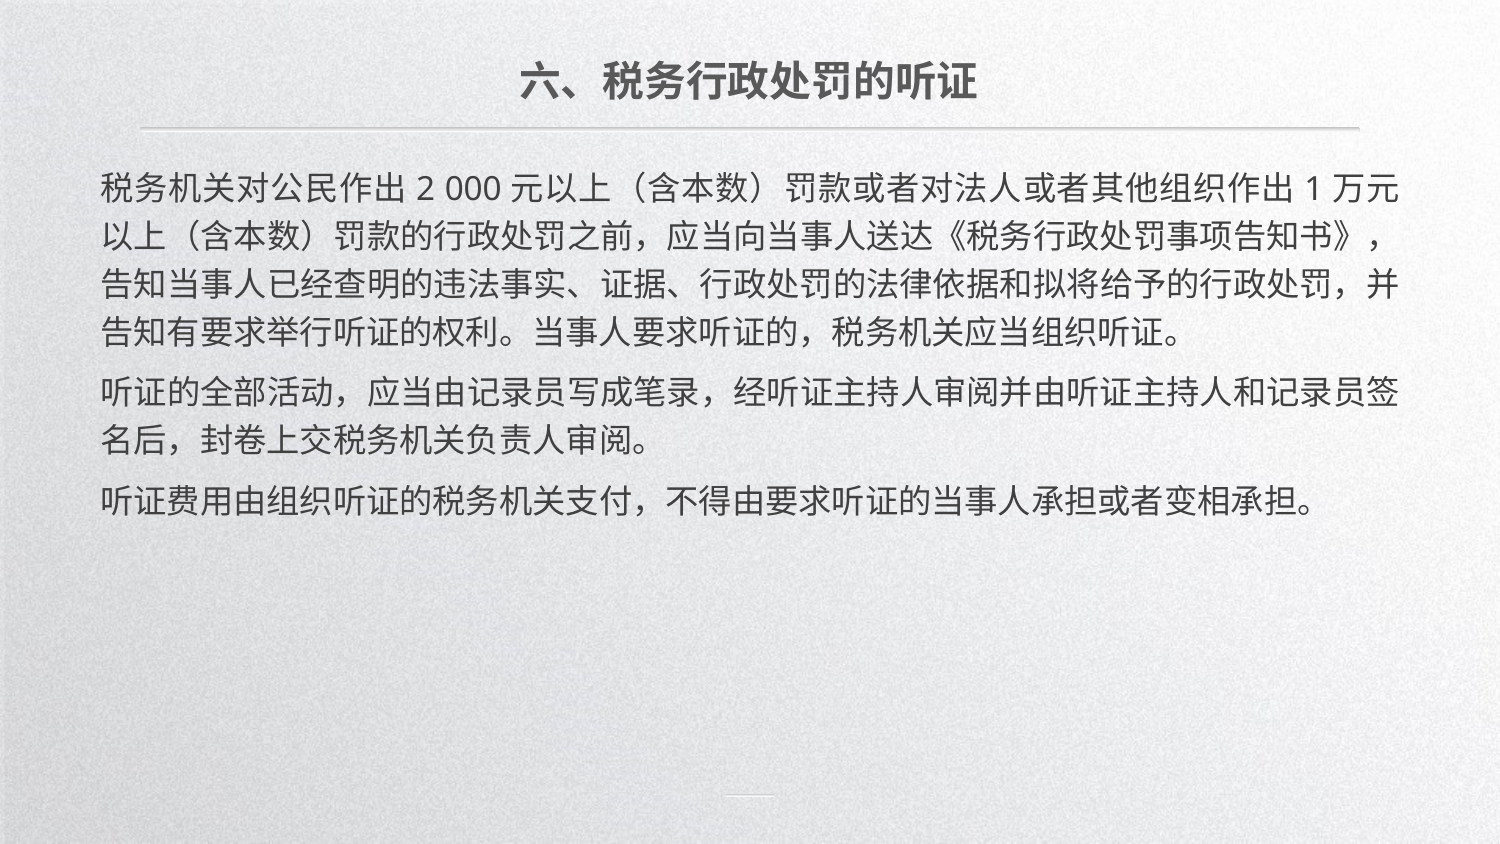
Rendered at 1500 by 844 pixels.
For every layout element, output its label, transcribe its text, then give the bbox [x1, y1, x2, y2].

text_box 税务机关对公民作出2 000元以上（含本数）罚款或者对法人或者其他组织作出1万元以上（含本数）罚款的行政处罚之前，应当向当事人送达《税务行政处罚事项告知书》，告知当事人已经查明的违法事实、证据、行政处罚的法律依据和拟将给予的行政处罚，并告知有要求举行听证的权利。当事人要求听证的，税务机关应当组织听证。 听证的全部活动，应当由记录员写成笔录，经听证主持人审阅并由听证主持人和记录员签名后，封卷上交税务机关负责人审阅。 听证费用由组织听证的税务机关支付，不得由要求听证的当事人承担或者变相承担。 [100, 159, 1400, 581]
picture [0, 0, 1500, 844]
text_box 六、税务行政处罚的听证 [459, 49, 1038, 111]
